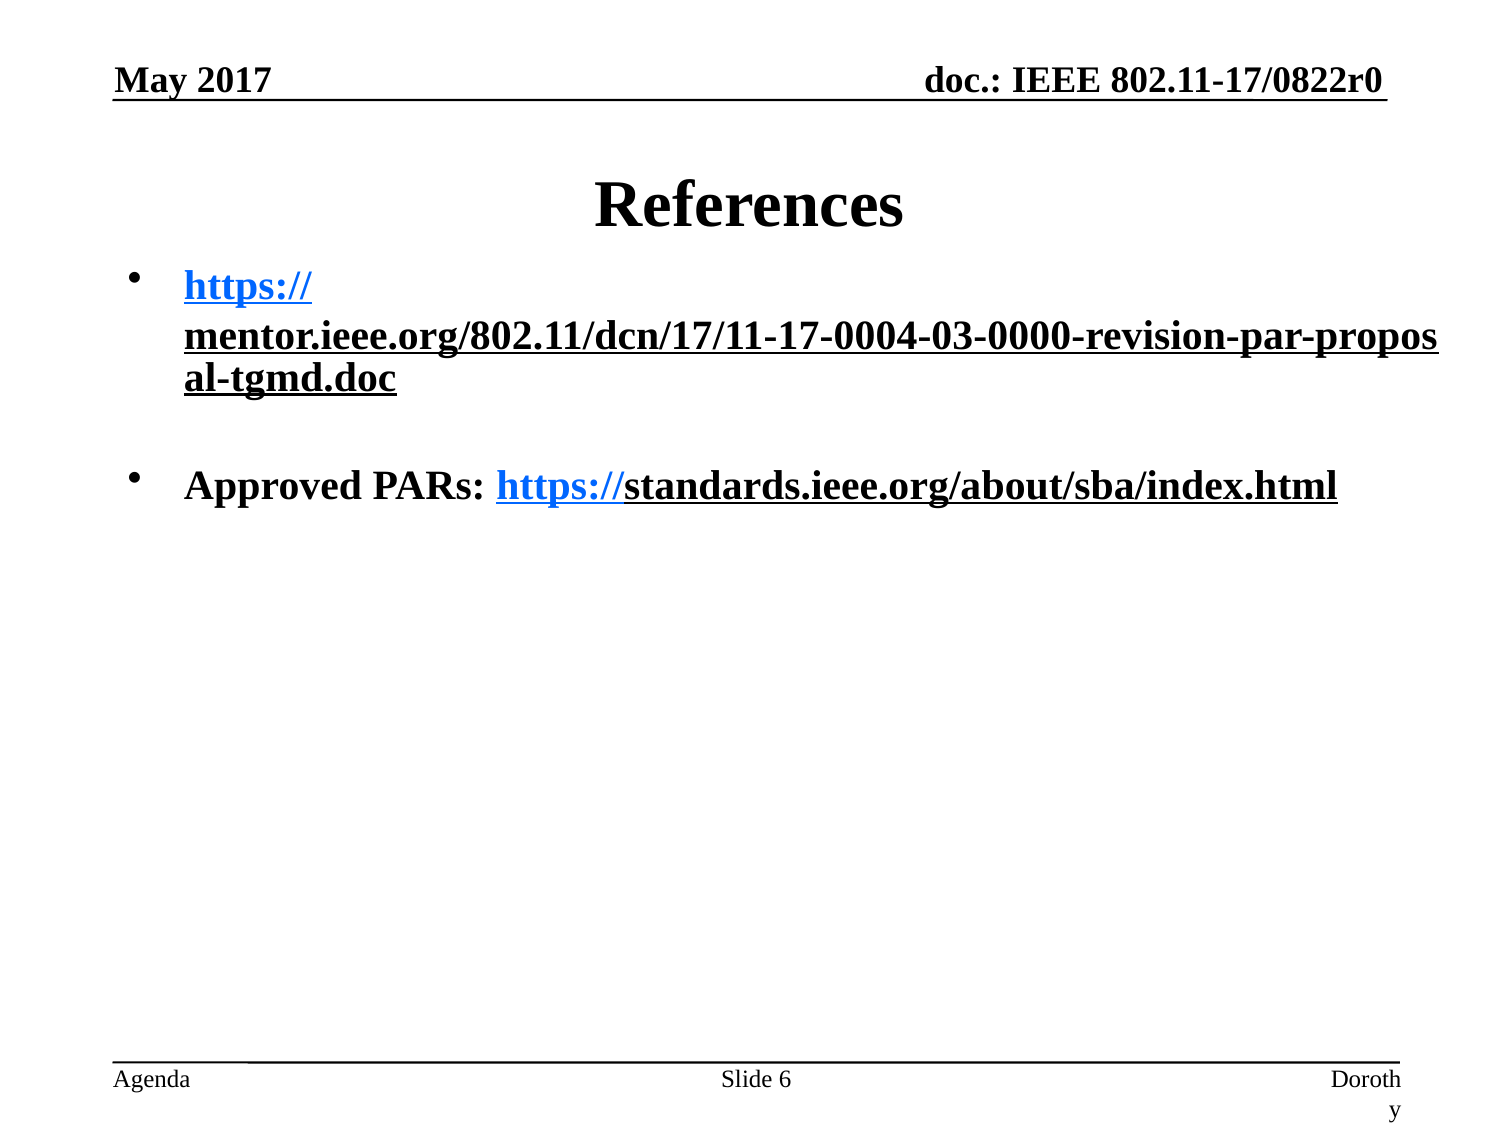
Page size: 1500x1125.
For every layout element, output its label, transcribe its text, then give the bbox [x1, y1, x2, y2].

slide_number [114, 54, 425, 100]
list https://mentor.ieee.org/802.11/dcn/17/11-17-0004-03-0000-revision-par-proposal-tgmd.doc Approved PARs: https://standards.ieee.org/about/sba/index.html [112, 249, 1463, 1125]
title References [112, 112, 1388, 249]
